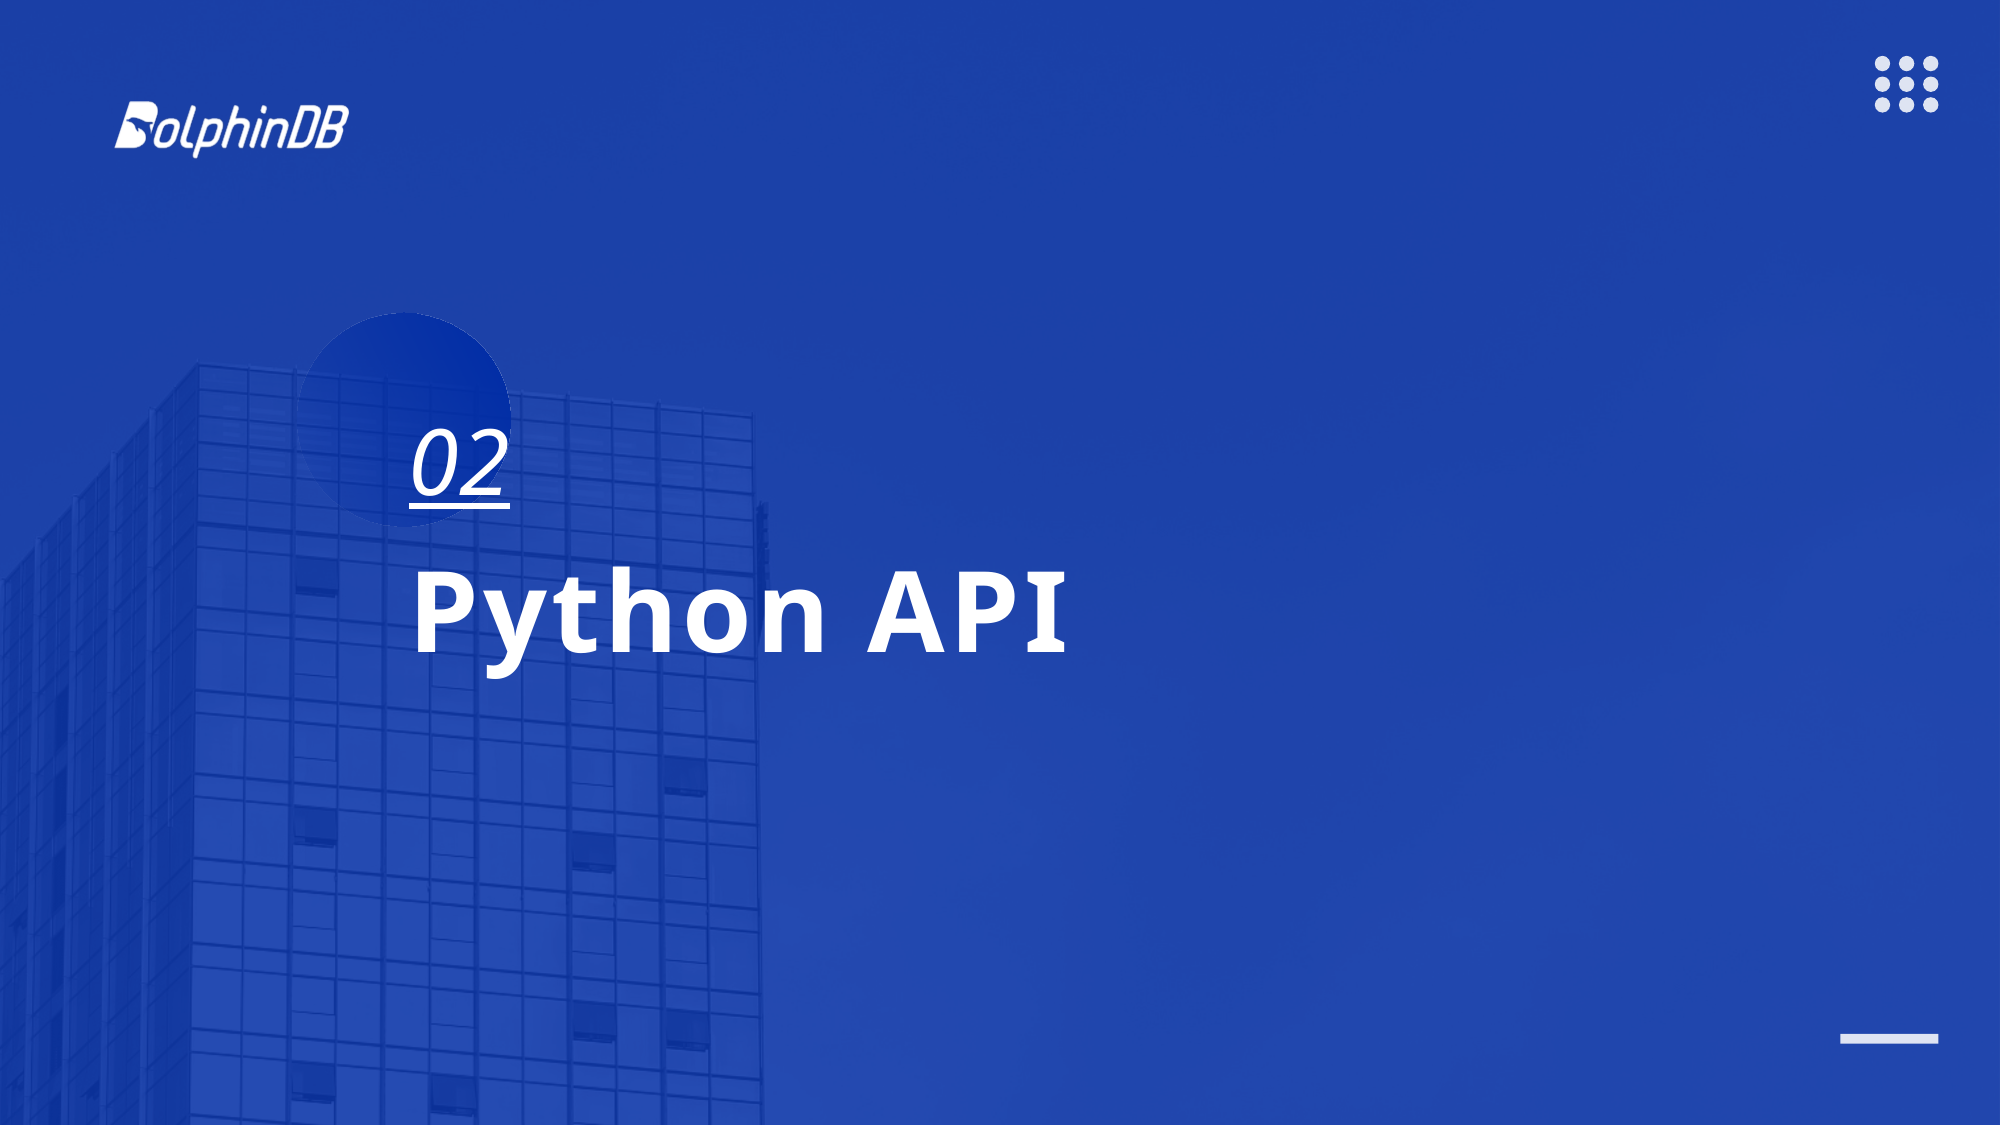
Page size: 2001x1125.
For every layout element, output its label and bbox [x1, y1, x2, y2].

text_box [1874, 55, 1939, 113]
picture [0, 0, 2000, 1125]
